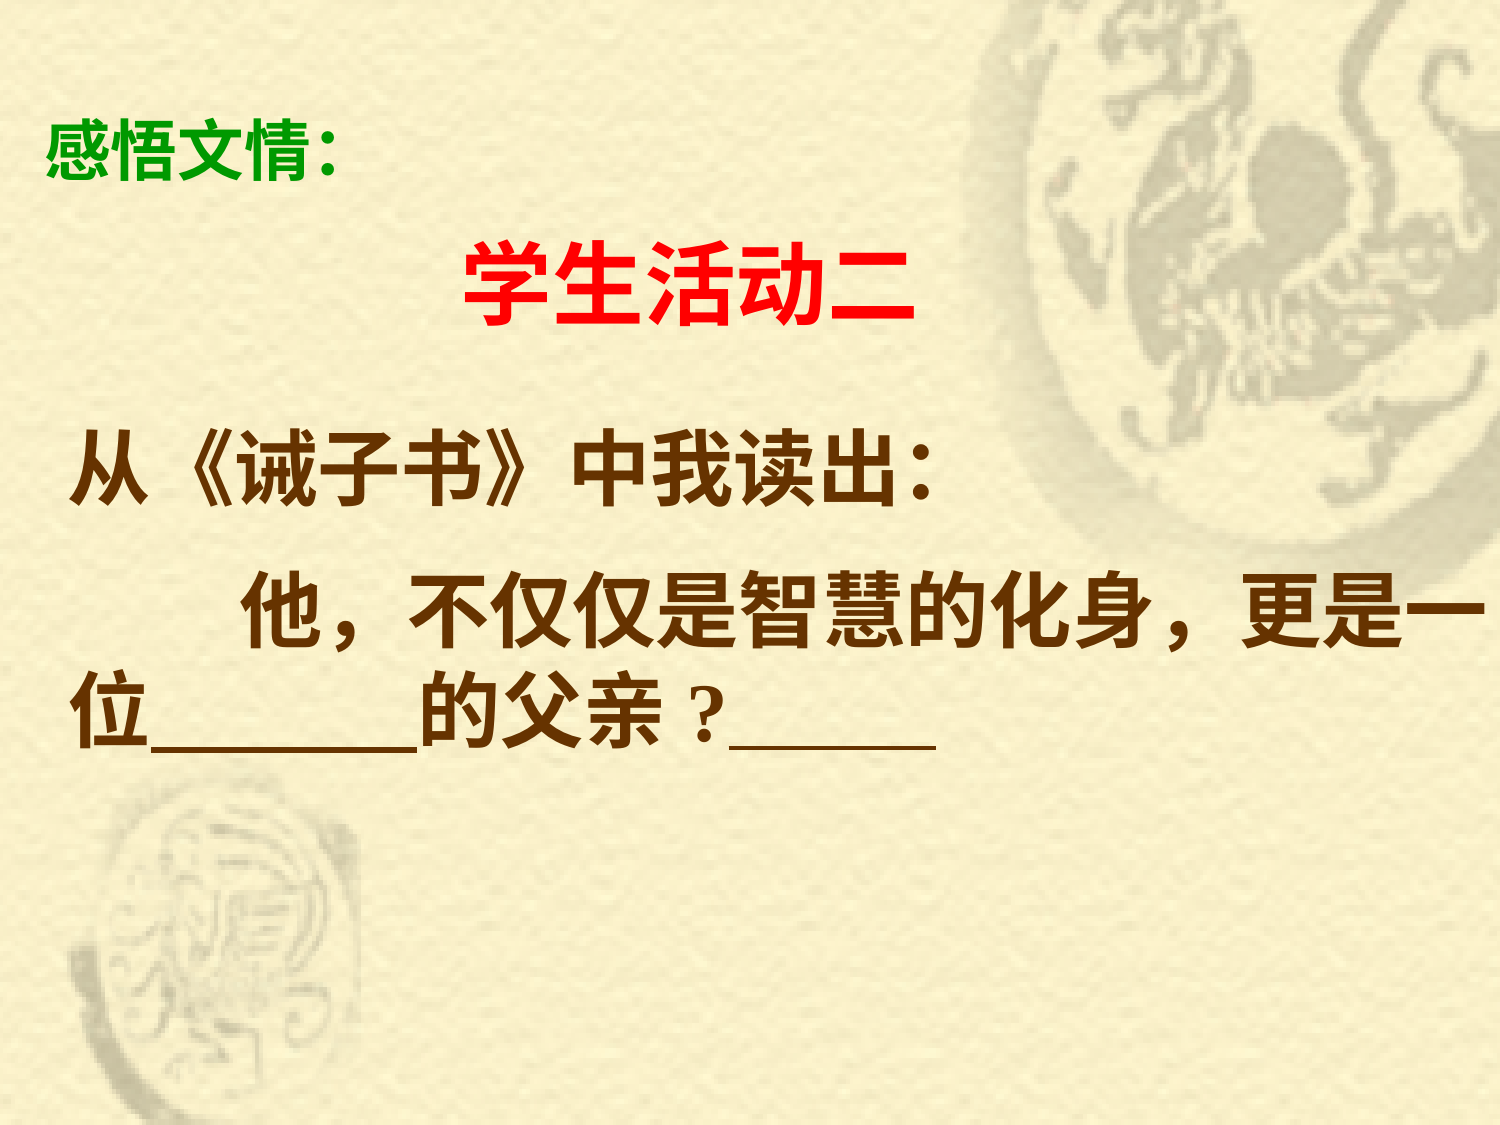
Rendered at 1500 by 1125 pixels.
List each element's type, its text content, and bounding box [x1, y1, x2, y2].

text_box 感悟文情： [29, 101, 396, 197]
picture [0, 0, 1500, 1125]
text_box 从《诫子书》中我读出： 他，不仅仅是智慧的化身，更是一位 的父亲? [53, 408, 1500, 766]
text_box 学生活动二 [445, 219, 935, 345]
